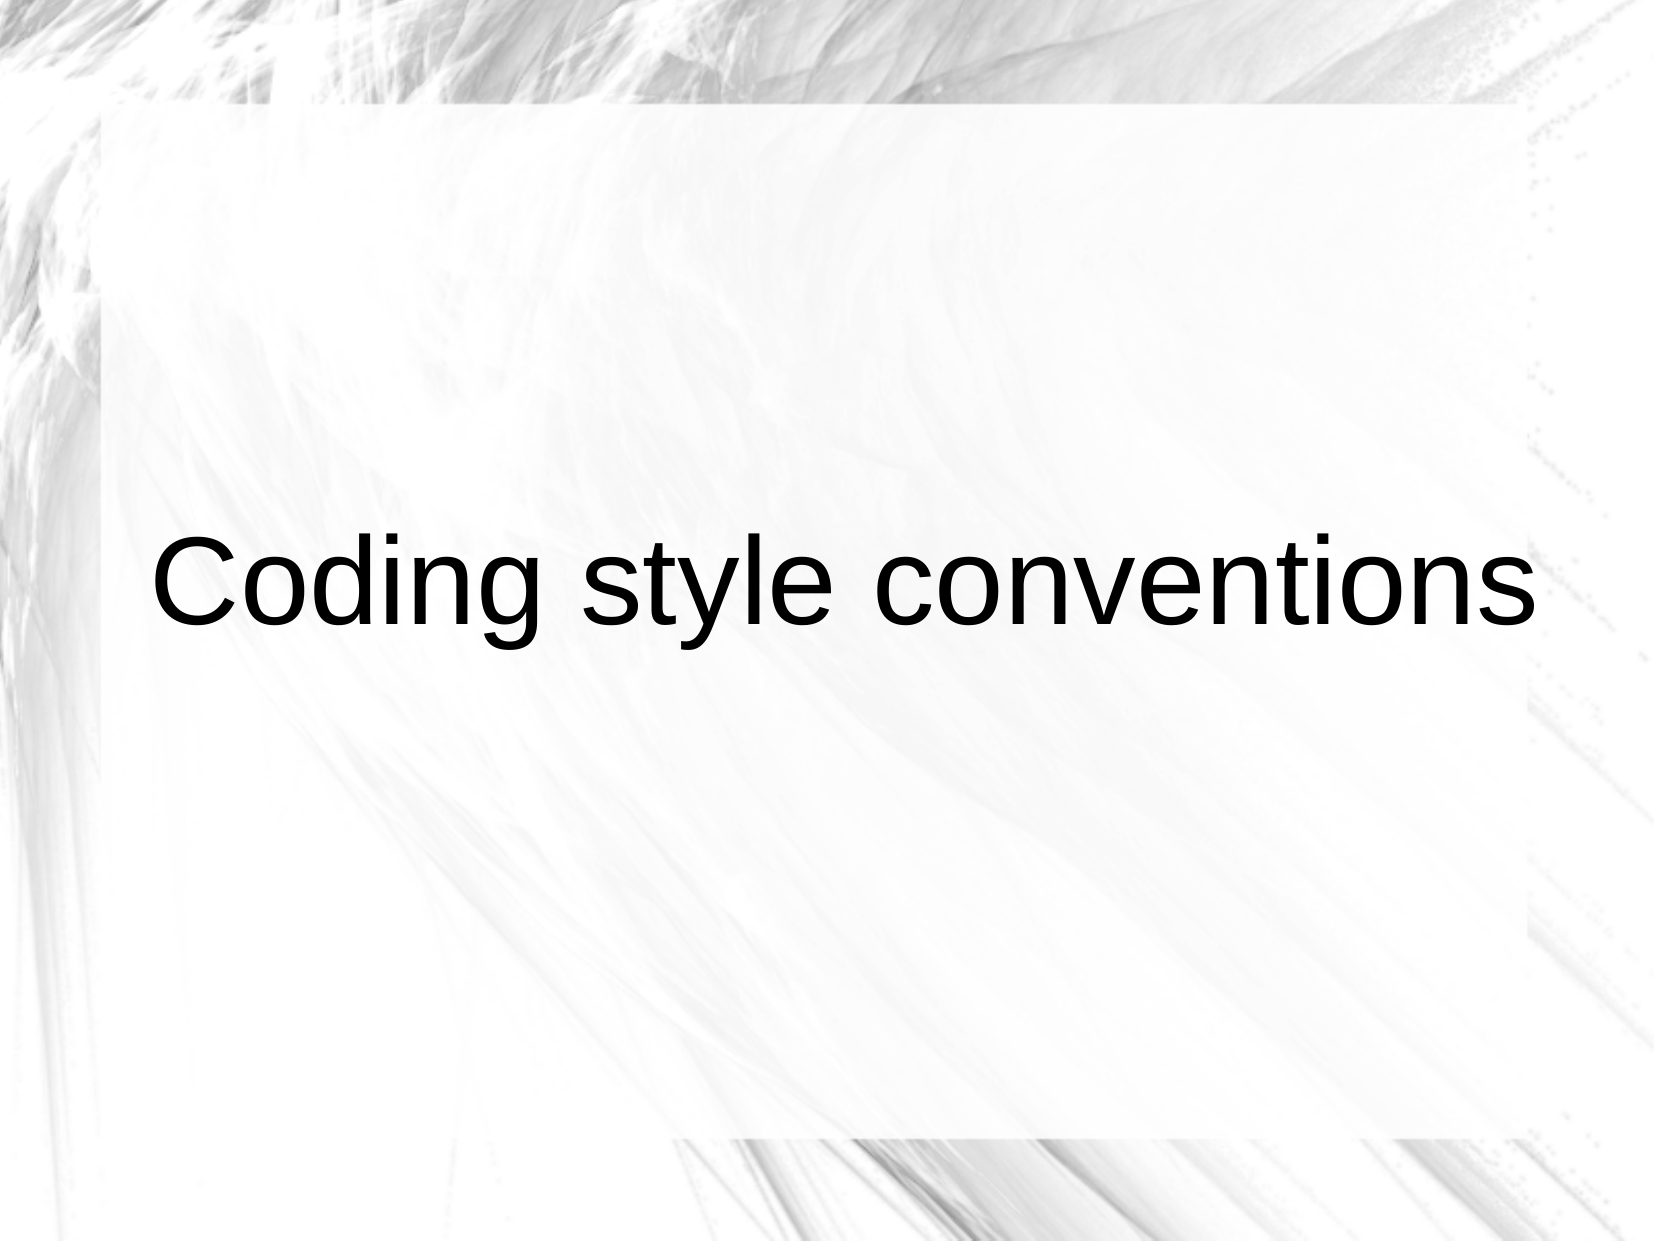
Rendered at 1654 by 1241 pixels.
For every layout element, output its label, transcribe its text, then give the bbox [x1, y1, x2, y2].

list Coding style conventions [118, 319, 1571, 1102]
picture [0, 0, 1654, 1241]
